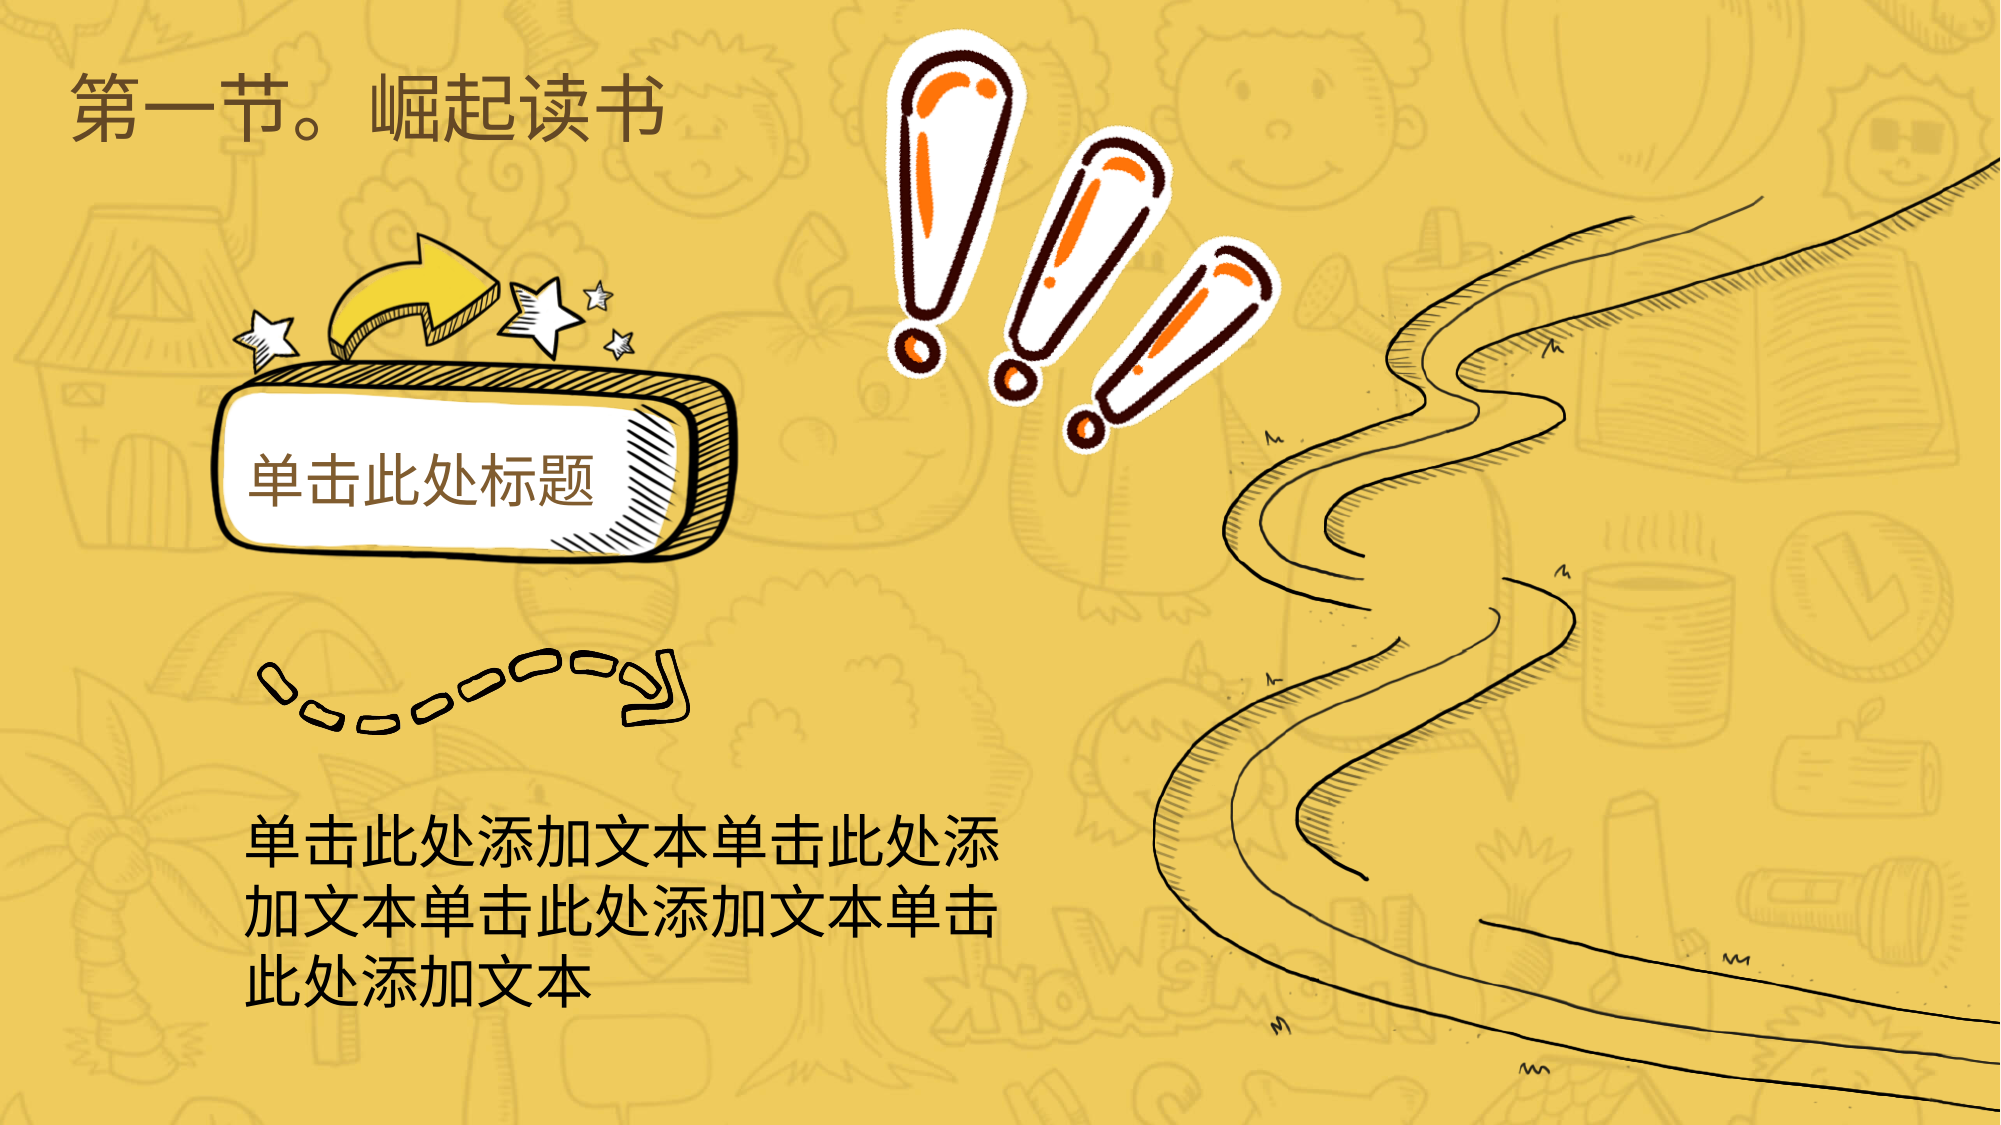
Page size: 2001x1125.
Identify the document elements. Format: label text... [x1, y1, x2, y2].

text_box 单击此处添加文本单击此处添加文本单击此处添加文本单击此处添加文本 [229, 797, 1030, 1023]
text_box 第一节。崛起读书 [52, 54, 695, 159]
picture [0, 0, 2001, 1125]
